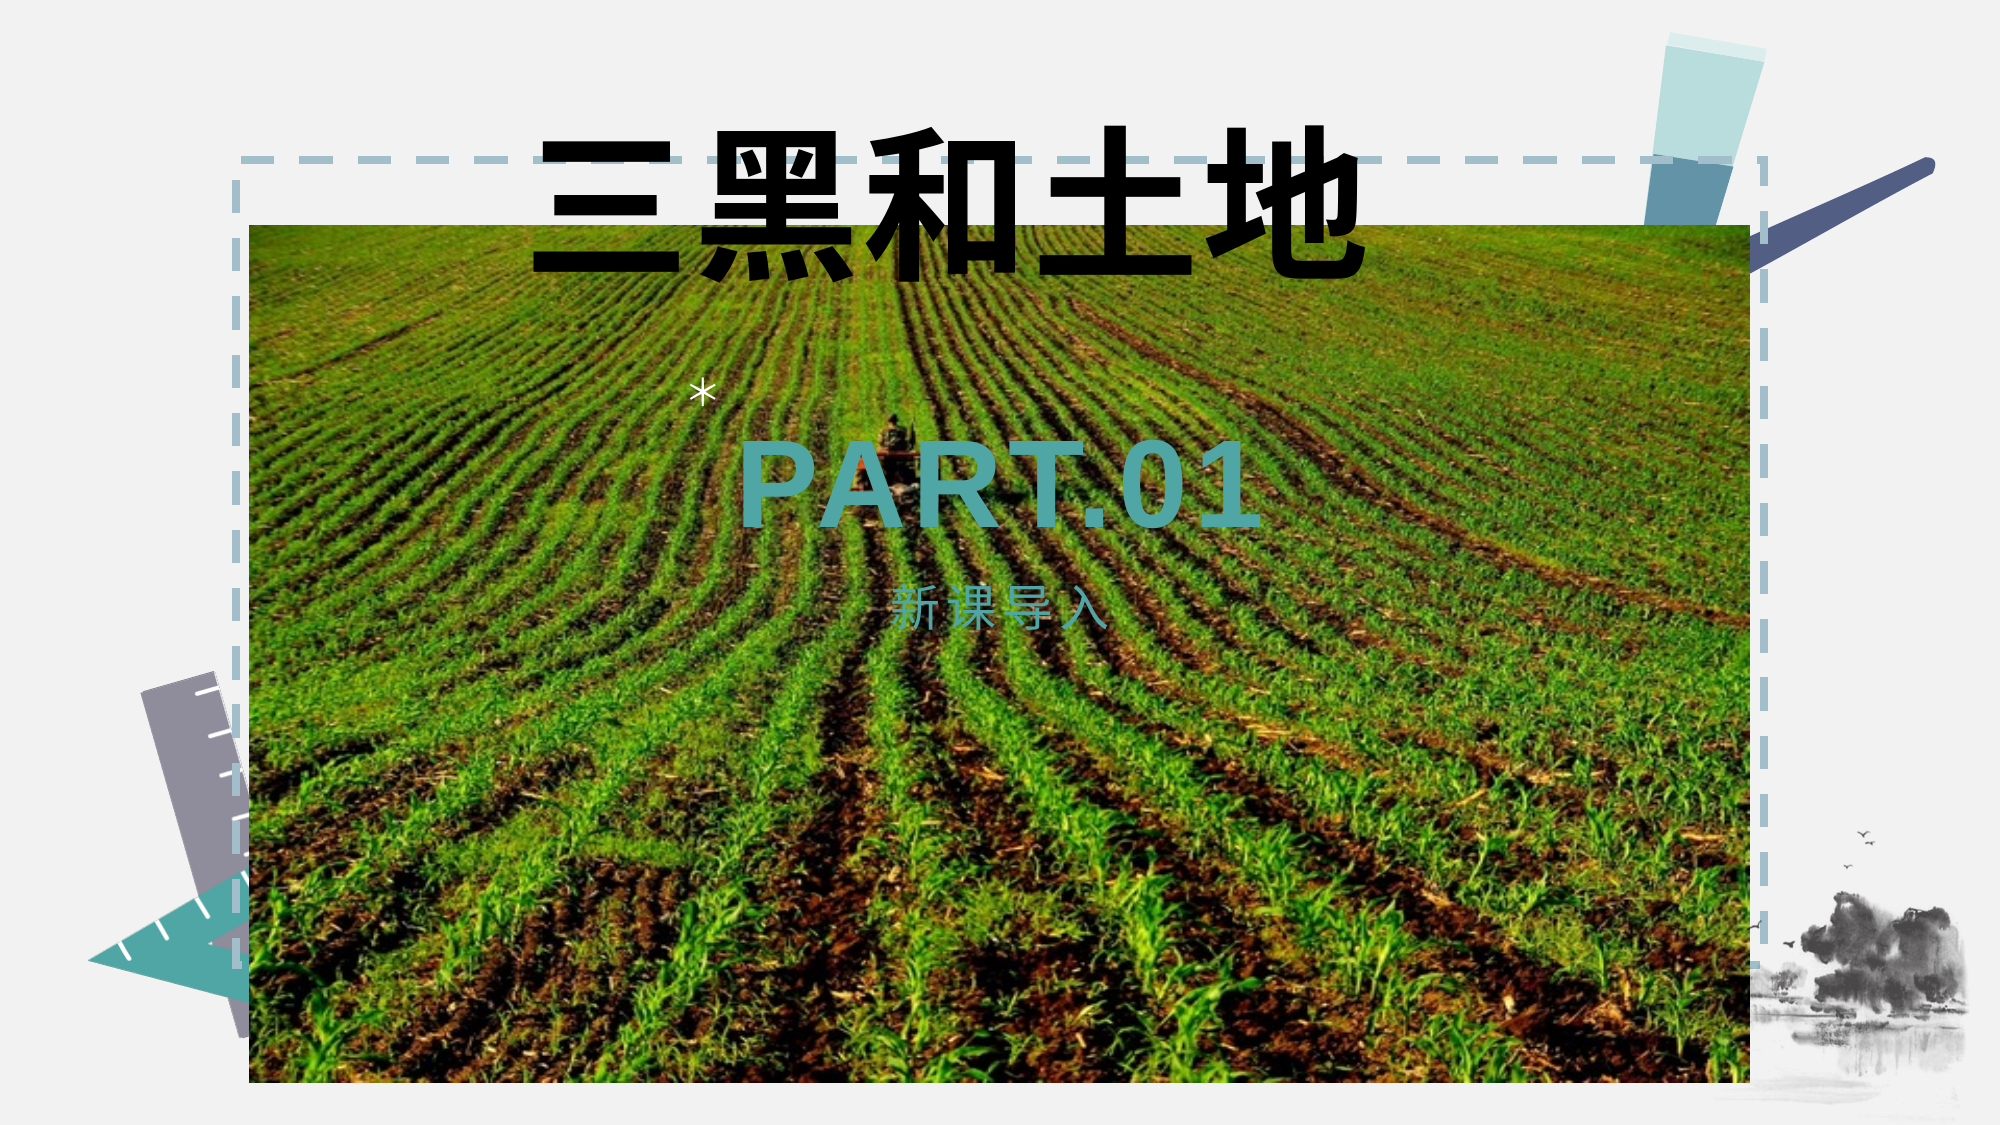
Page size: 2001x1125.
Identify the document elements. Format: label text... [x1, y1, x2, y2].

picture [87, 225, 1970, 1125]
text_box 三黑和土地 [508, 33, 1775, 502]
